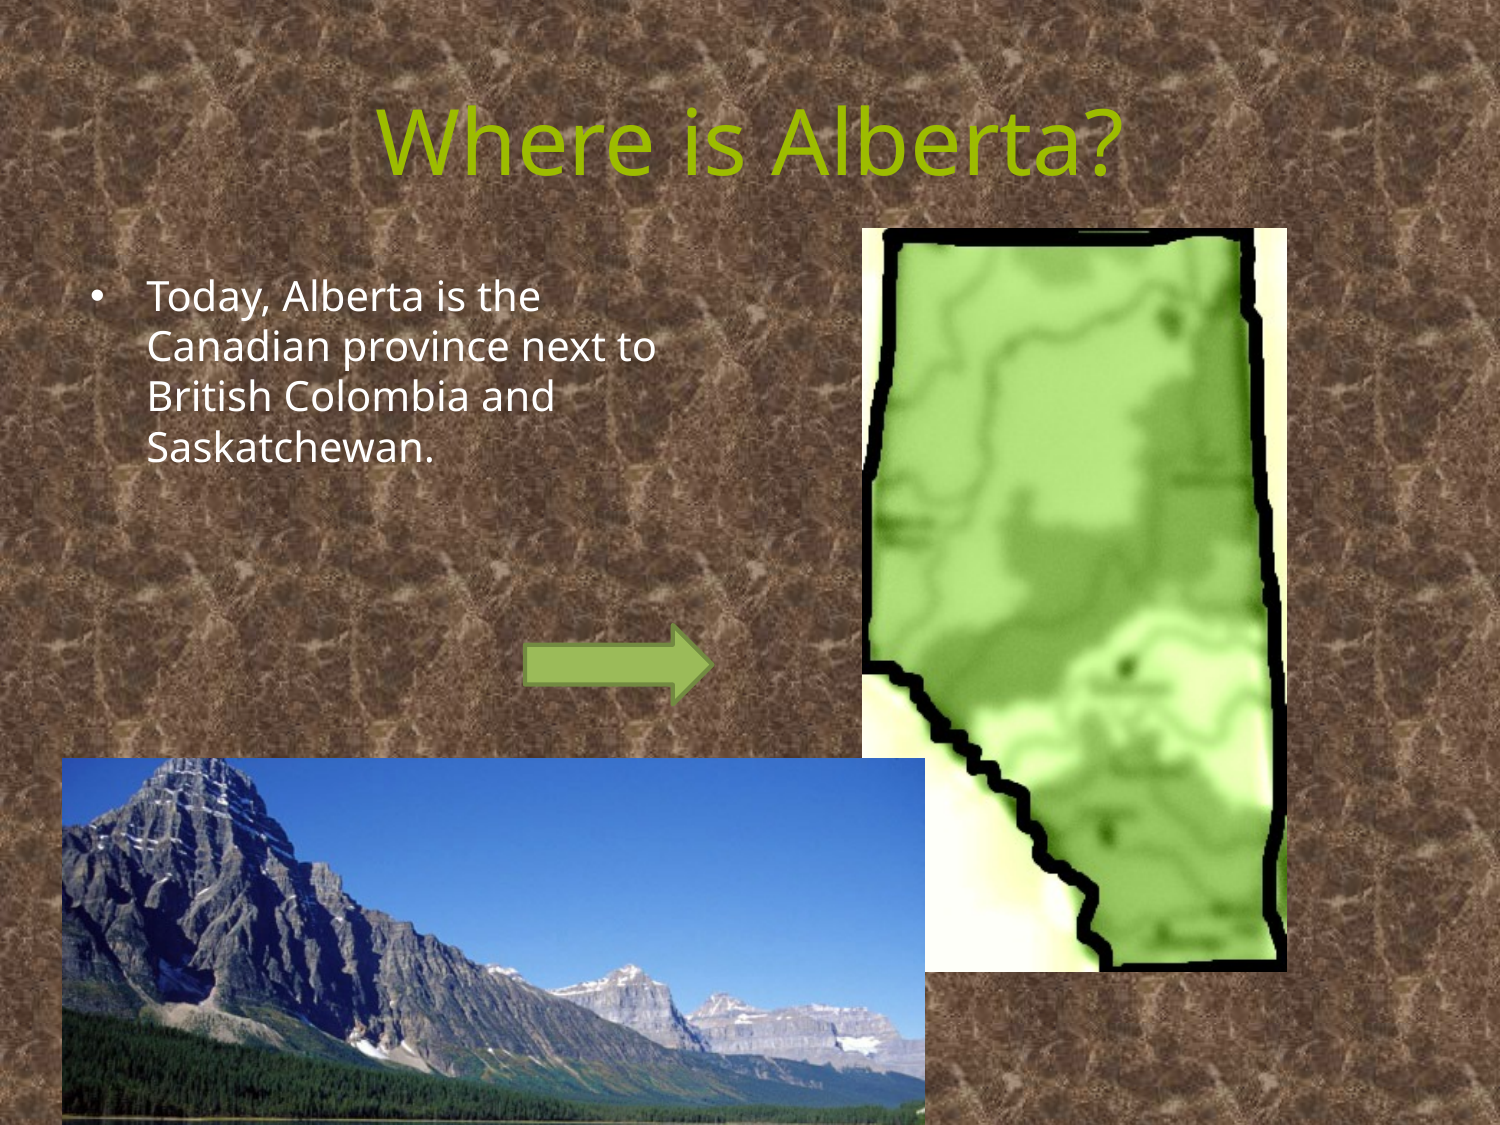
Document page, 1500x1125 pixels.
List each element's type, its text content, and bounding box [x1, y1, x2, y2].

picture [62, 758, 926, 1125]
text_box [522, 622, 715, 707]
title Where is Alberta? [75, 45, 1425, 233]
list Today, Alberta is the Canadian province next to British Colombia and Saskatchewan. [75, 262, 675, 713]
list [862, 228, 1287, 973]
